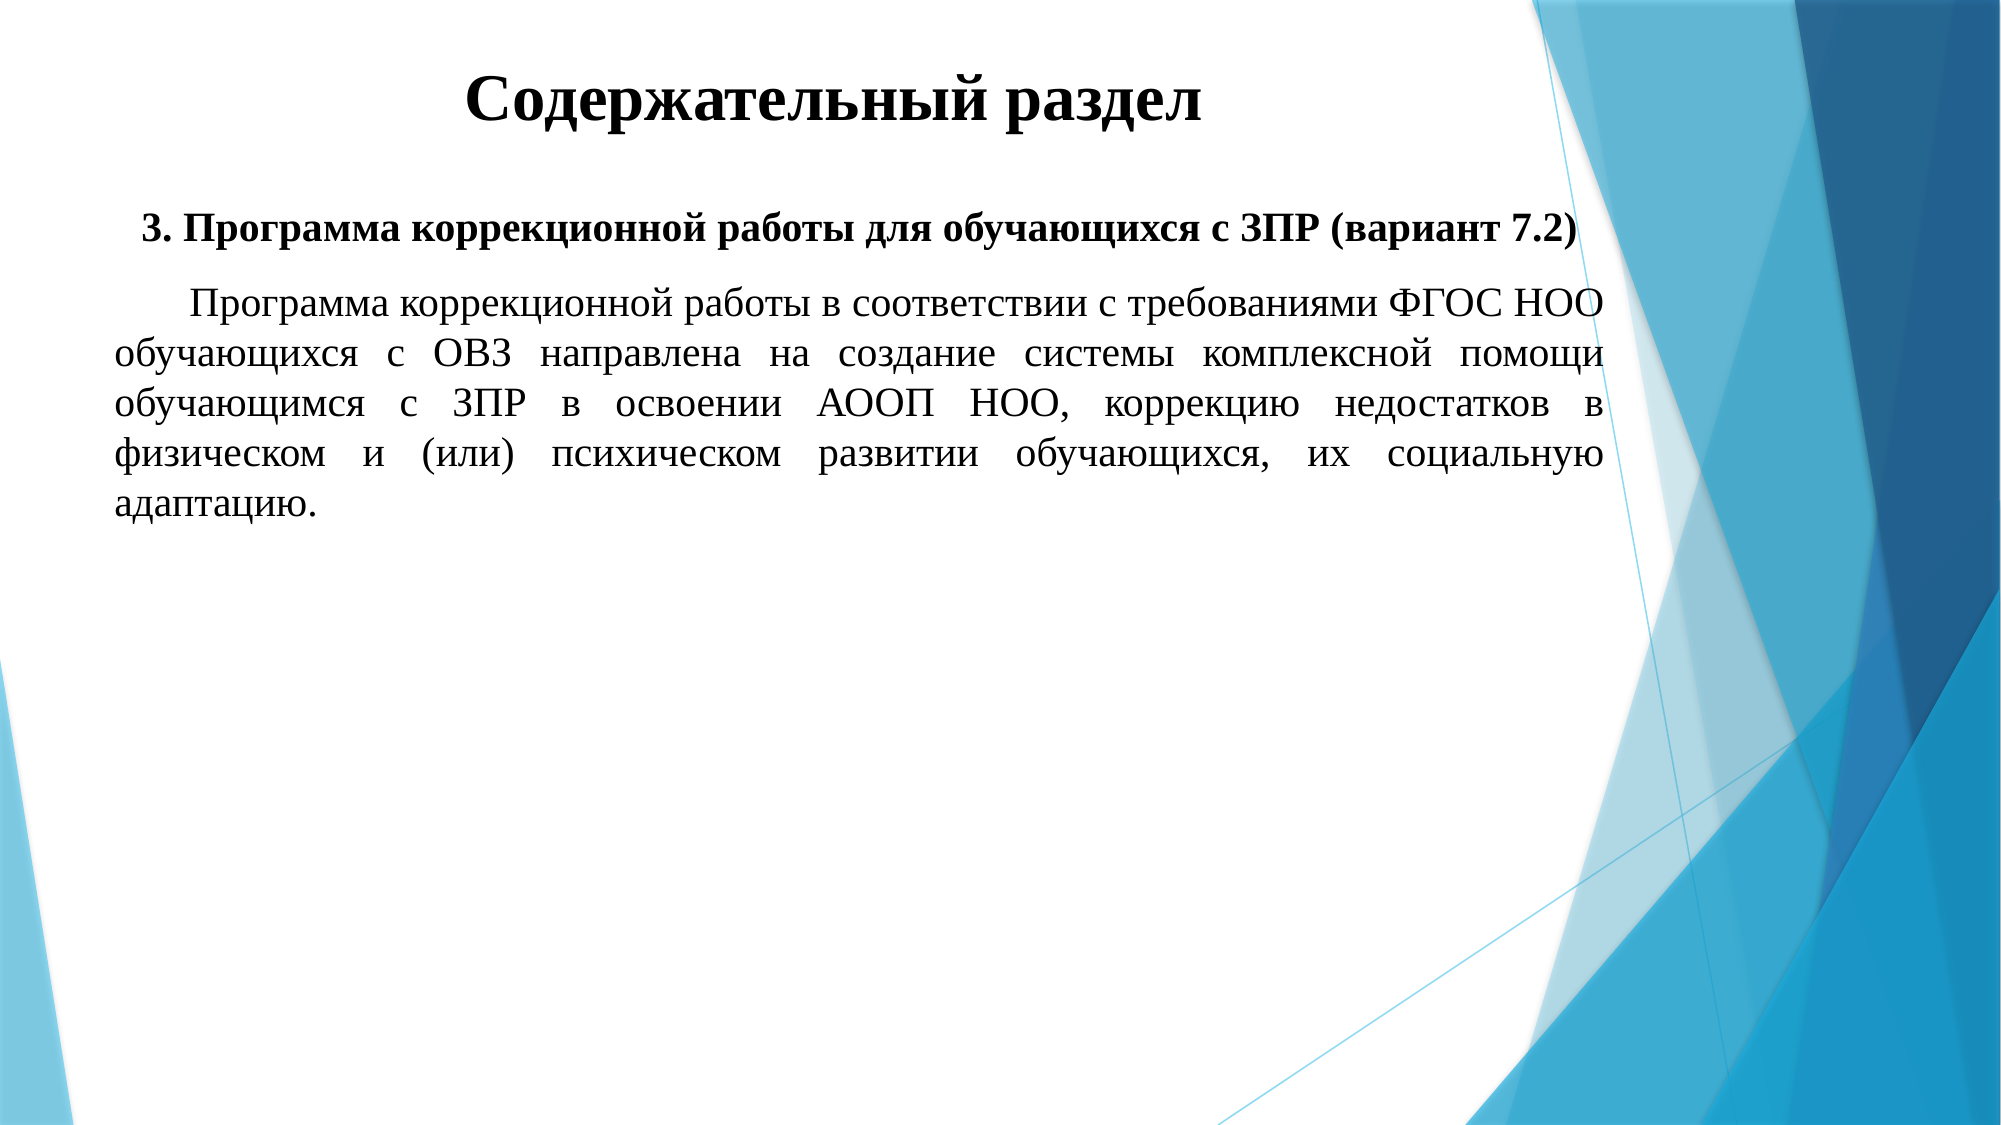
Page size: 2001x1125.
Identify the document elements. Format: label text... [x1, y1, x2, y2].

title Содержательный раздел [128, 45, 1540, 192]
list 3. Программа коррекционной работы для обучающихся с ЗПР (вариант 7.2) Программа коррекционной работы в соответствии с требованиями ФГОС НОО обучающихся с ОВЗ направлена на создание системы комплексной помощи обучающимся с ЗПР в освоении АООП НОО, коррекцию недостатков в физическом и (или) психическом развитии обучающихся, их социальную адаптацию. [99, 192, 1620, 1125]
